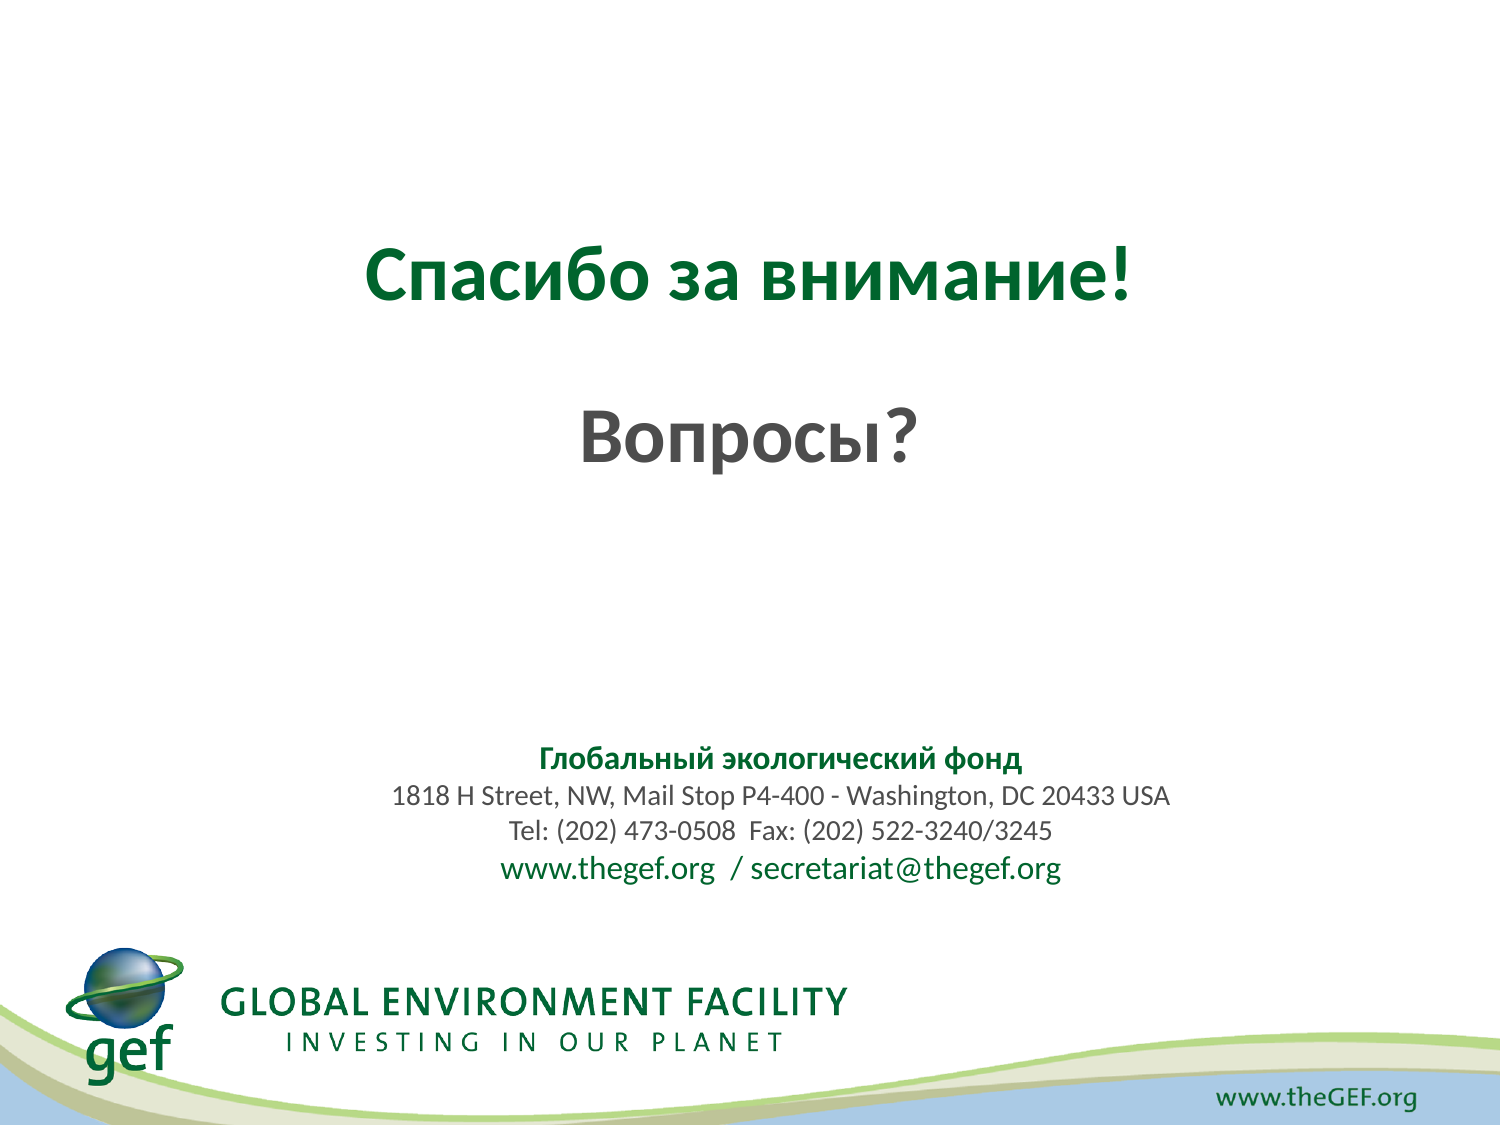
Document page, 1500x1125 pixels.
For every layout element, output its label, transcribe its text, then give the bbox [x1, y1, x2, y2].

text_box Глобальный экологический фонд 1818 H Street, NW, Mail Stop P4-400 - Washington, DC 20433 USA Tel: (202) 473-0508 Fax: (202) 522-3240/3245 www.thegef.org / secretariat@thegef.org [237, 749, 1325, 913]
picture [0, 920, 1500, 1125]
text_box Спасибо за внимание! [0, 212, 1500, 325]
text_box Вопросы? [0, 375, 1500, 488]
